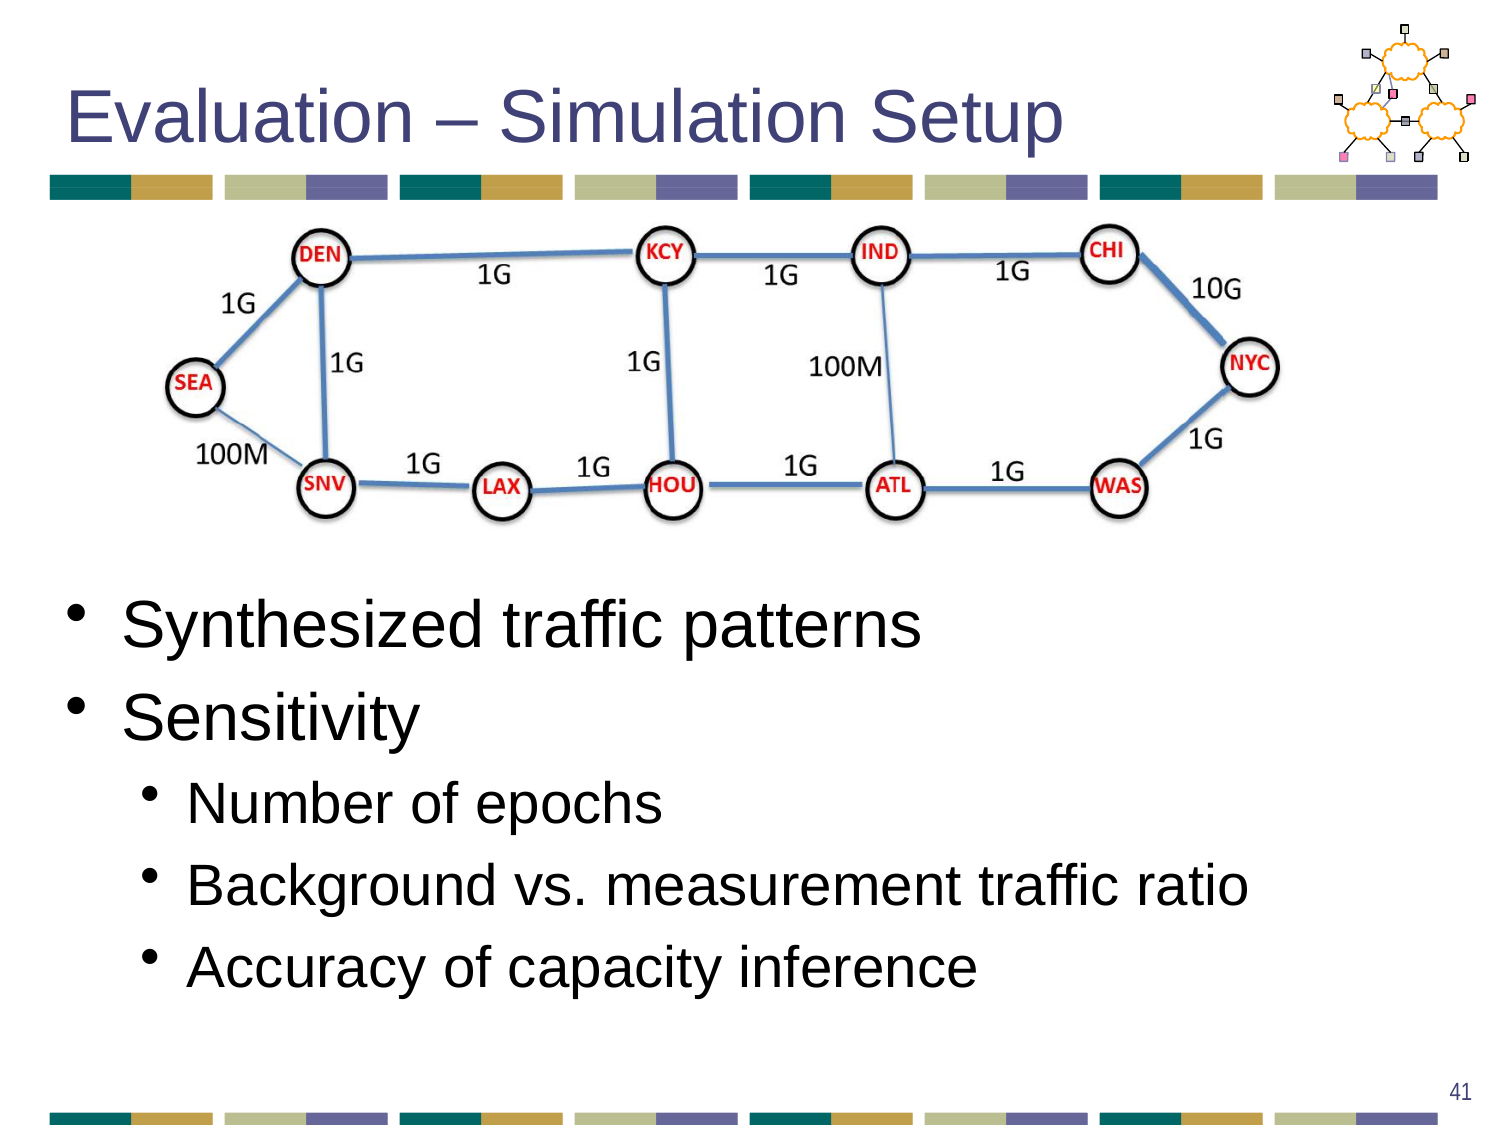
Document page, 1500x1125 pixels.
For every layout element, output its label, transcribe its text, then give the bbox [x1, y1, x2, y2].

picture [162, 212, 1286, 530]
slide_number 41 [1174, 1037, 1488, 1113]
title Evaluation – Simulation Setup [50, 62, 1438, 163]
list Synthesized traffic patterns Sensitivity Number of epochs Background vs. measurement traffic ratio Accuracy of capacity inference [50, 200, 1438, 1000]
